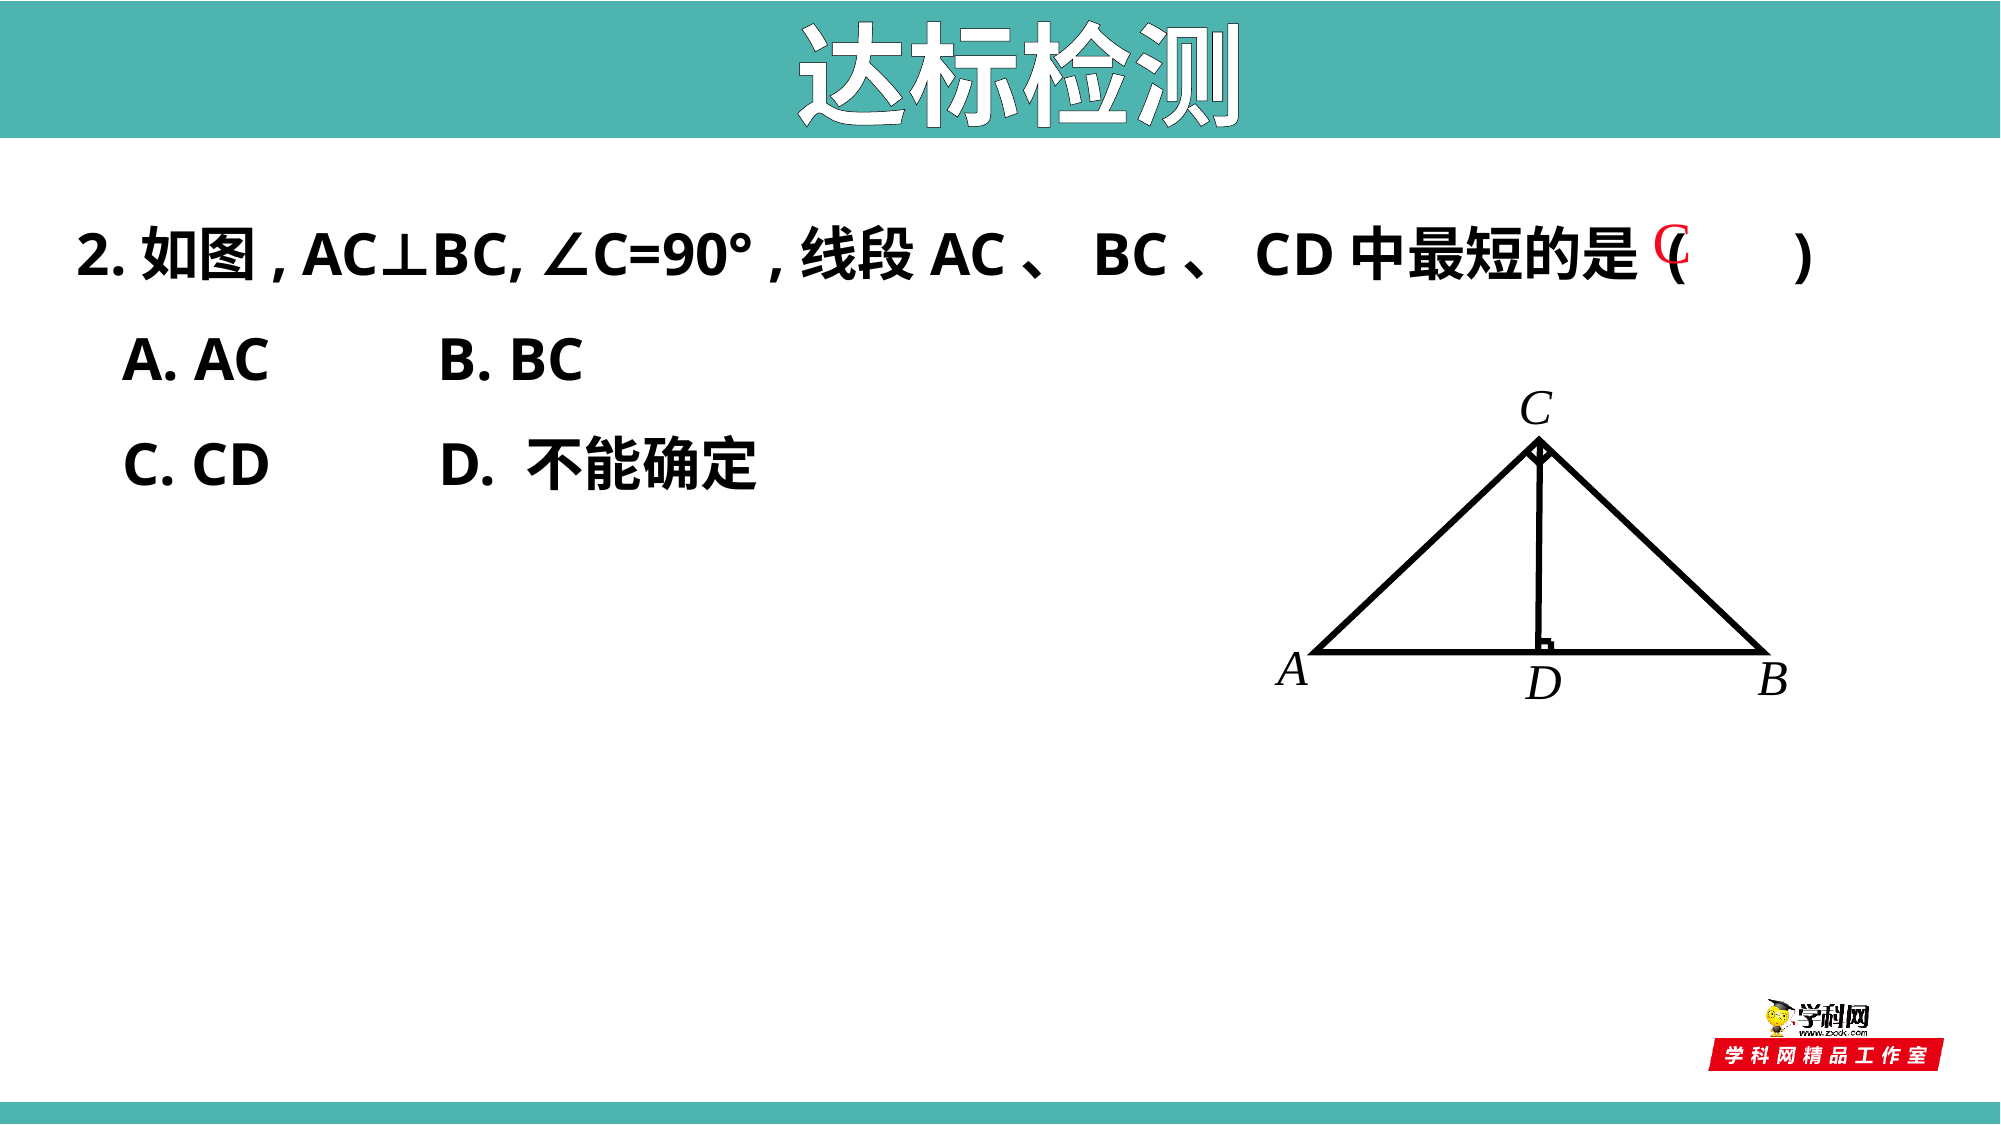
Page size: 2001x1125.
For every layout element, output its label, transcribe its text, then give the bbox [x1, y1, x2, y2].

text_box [1262, 367, 1804, 718]
picture [0, 1, 2001, 1124]
text_box 达标检测 [780, 0, 1261, 148]
text_box 2.如图, AC⊥BC, ∠C=90° ,线段AC、BC、CD中最短的是 ( ) A. AC B. BC C. CD D. 不能确定 [62, 174, 1996, 505]
text_box C [1637, 197, 1717, 283]
